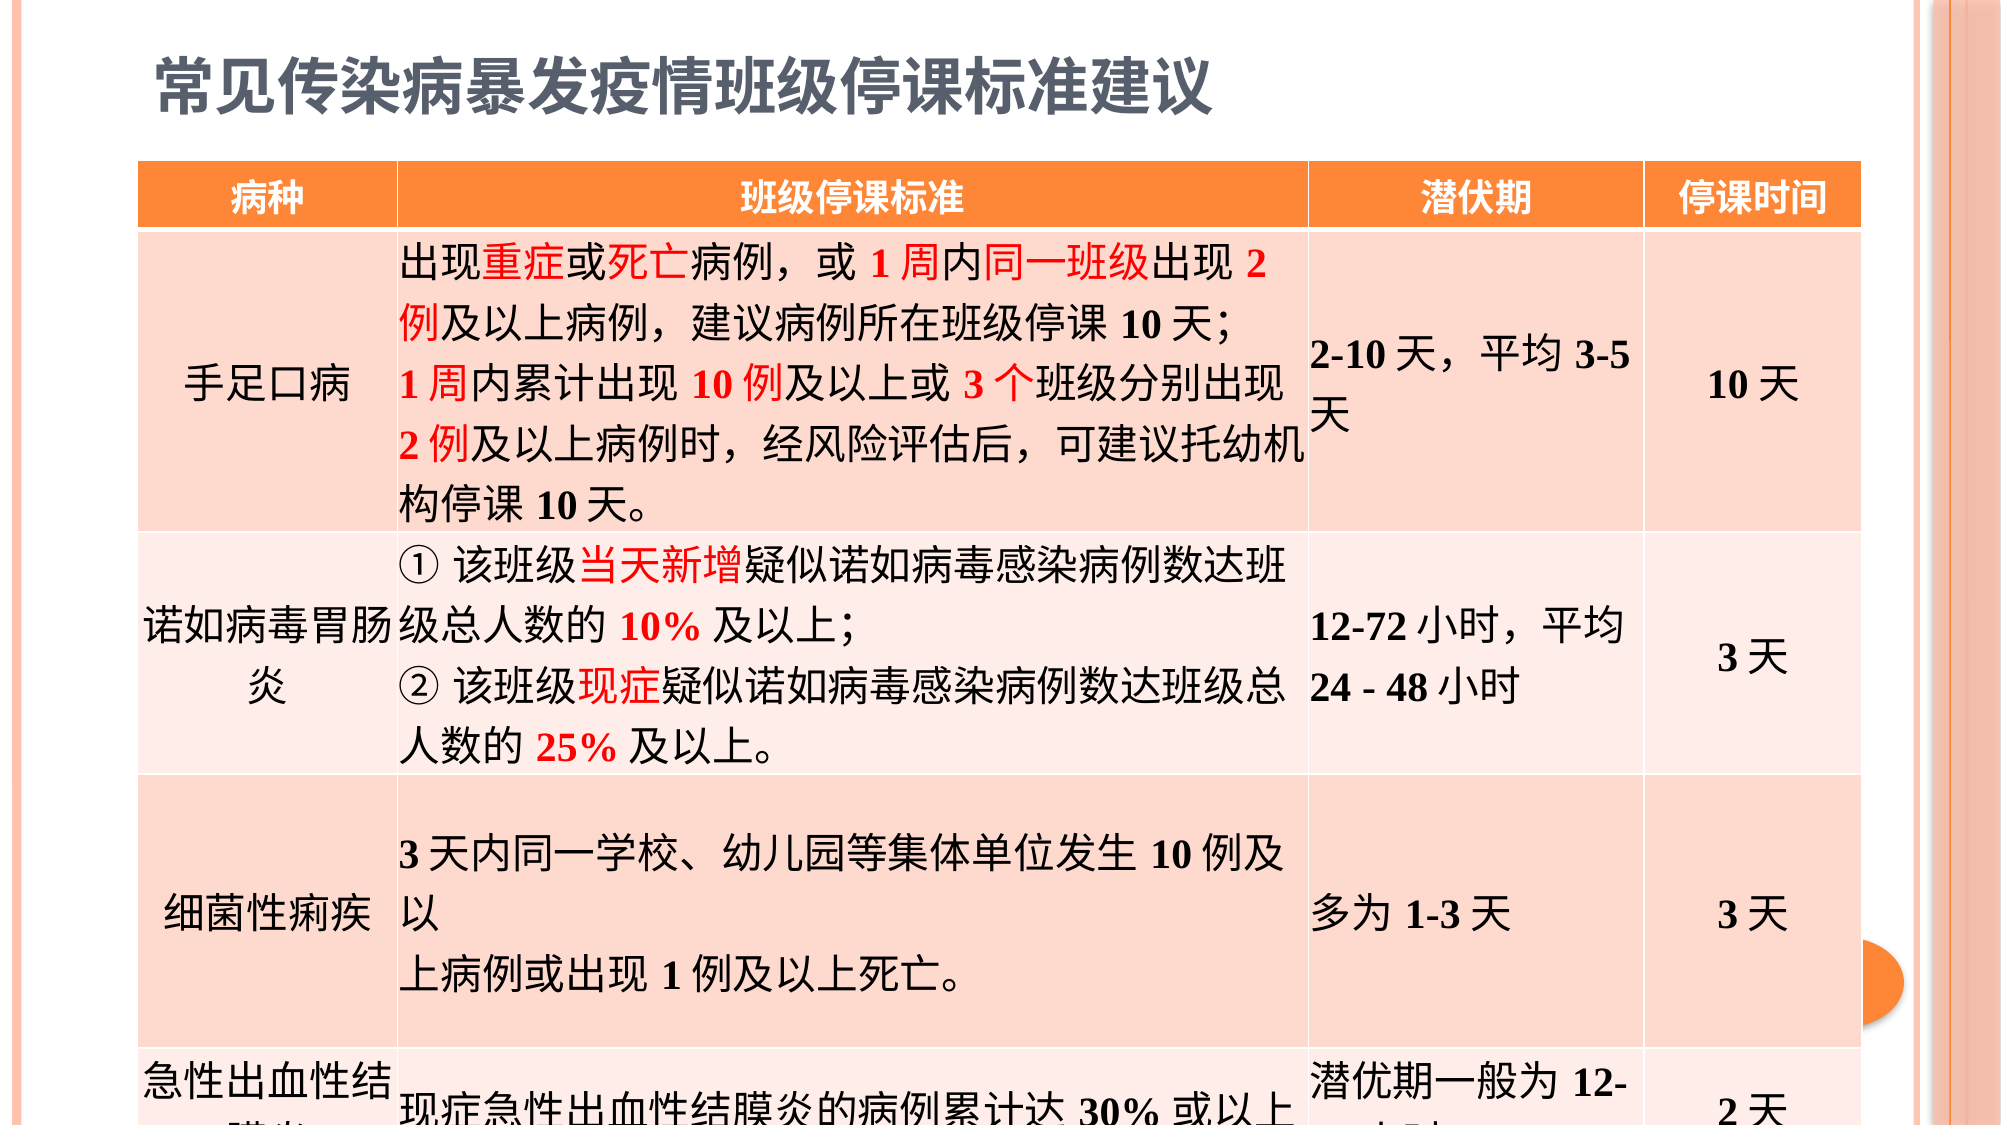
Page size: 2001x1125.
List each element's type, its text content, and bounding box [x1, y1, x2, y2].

table_header 潜伏期 [1309, 161, 1643, 227]
table_cell 潜优期一般为12-48小时 [1309, 1049, 1643, 1125]
table_header 班级停课标准 [398, 161, 1308, 227]
table_cell 诺如病毒胃肠炎 [138, 533, 397, 773]
table_header 病种 [138, 161, 397, 227]
table_cell 急性出血性结膜炎 [138, 1049, 397, 1125]
table_cell 3天内同一学校、幼儿园等集体单位发生10例及以 上病例或出现1例及以上死亡。 [398, 775, 1308, 1047]
table_cell ①该班级当天新增疑似诺如病毒感染病例数达班级总人数的10%及以上； ②该班级现症疑似诺如病毒感染病例数达班级总人数的25%及以上。 [398, 533, 1308, 773]
table_cell 手足口病 [138, 232, 397, 531]
table_cell 2-10天，平均3-5天 [1309, 232, 1643, 531]
table_header 停课时间 [1645, 161, 1861, 227]
table_cell 现症急性出血性结膜炎的病例累计达30%或以上 [398, 1049, 1308, 1125]
table_cell 3天 [1645, 775, 1861, 1047]
table_cell 多为1-3天 [1309, 775, 1643, 1047]
table_cell 出现重症或死亡病例，或1周内同一班级出现2例及以上病例，建议病例所在班级停课10天； 1周内累计出现10例及以上或3个班级分别出现2例及以上病例时，经风险评估后，可建议托幼机构停课10天。 [398, 232, 1308, 531]
table_cell 10天 [1645, 232, 1861, 531]
title 常见传染病暴发疫情班级停课标准建议 [137, 0, 1863, 130]
table_cell 12-72小时，平均24 - 48小时 [1309, 533, 1643, 773]
table_cell 细菌性痢疾 [138, 775, 397, 1047]
table_cell 3天 [1645, 533, 1861, 773]
table_cell 2天 [1645, 1049, 1861, 1125]
